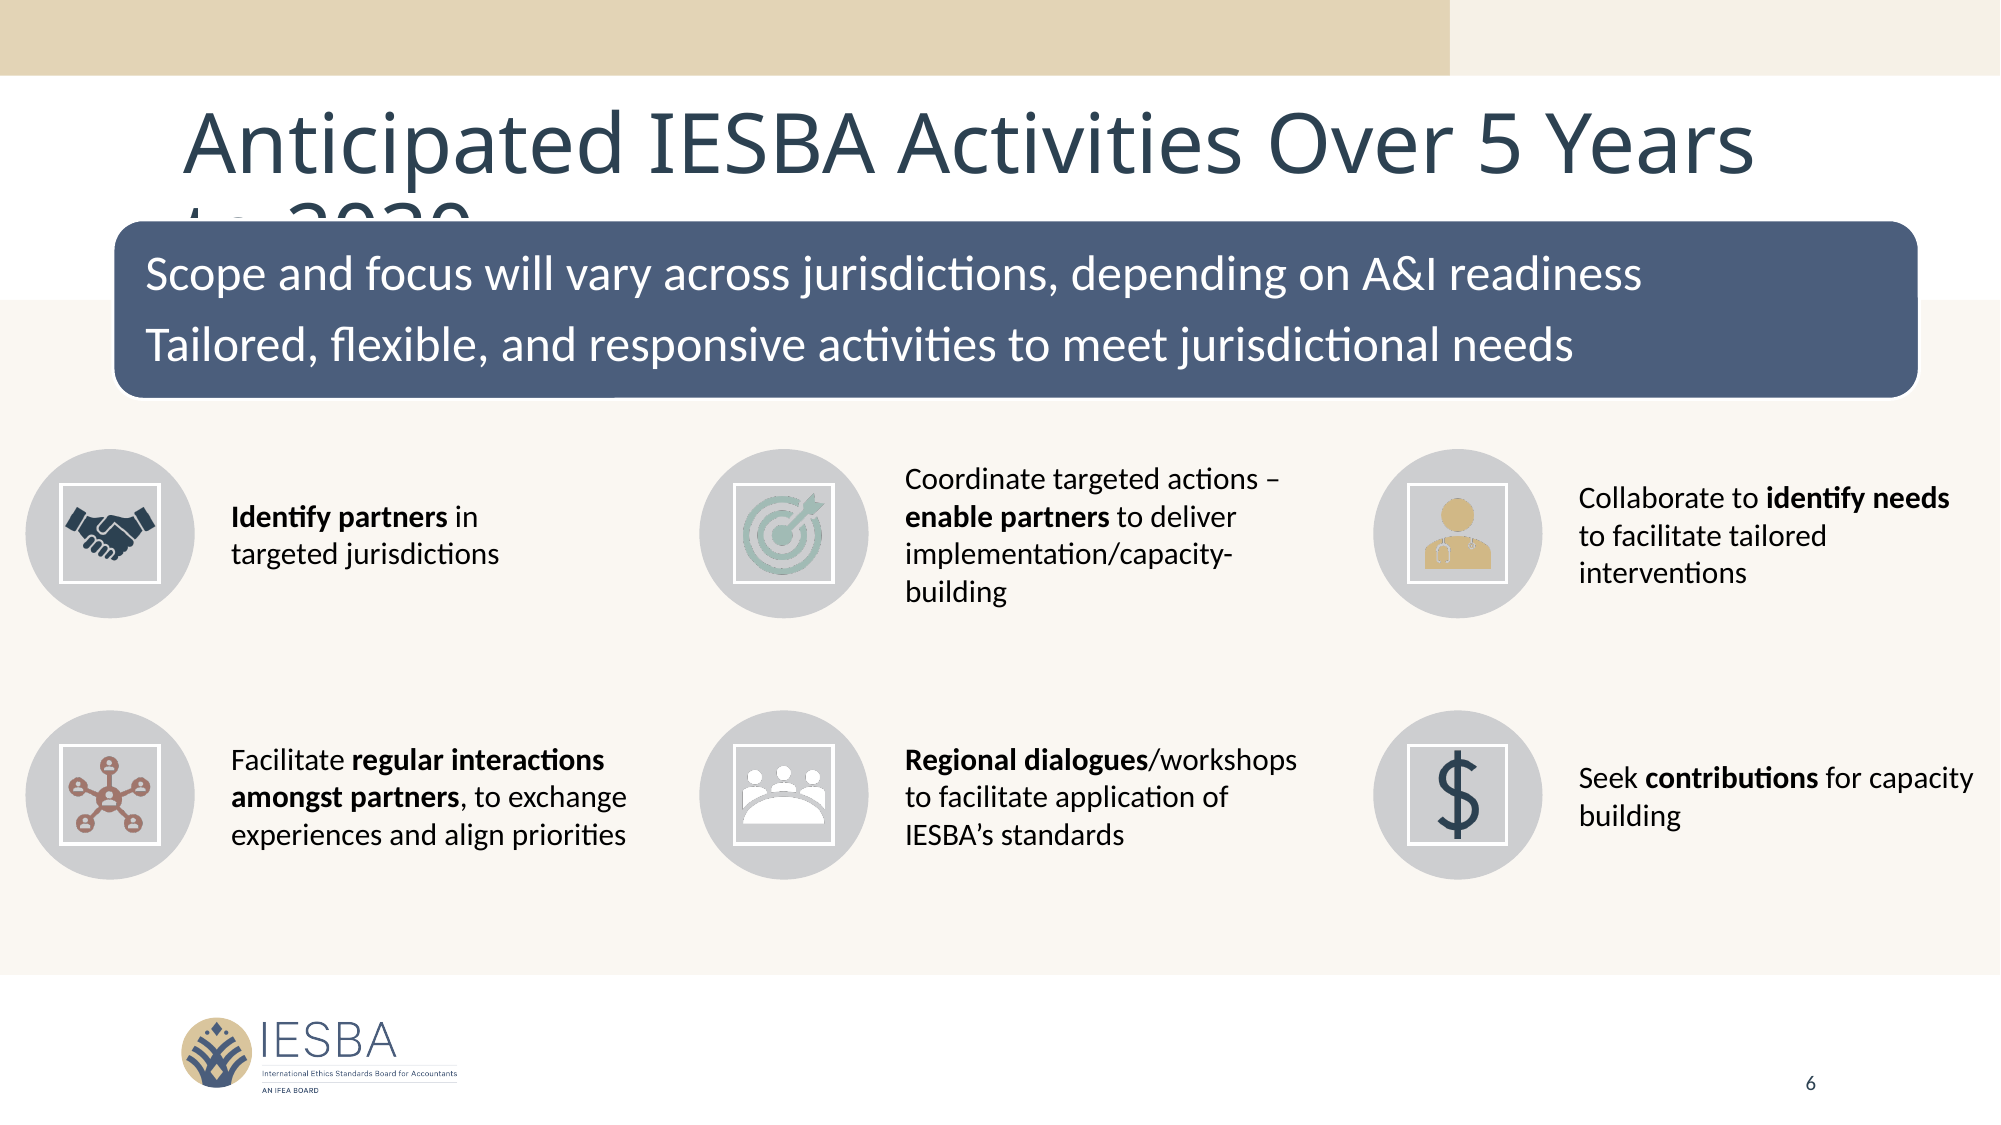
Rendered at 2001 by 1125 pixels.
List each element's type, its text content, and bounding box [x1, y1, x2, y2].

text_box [112, 217, 1920, 402]
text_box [23, 393, 1980, 936]
title Anticipated IESBA Activities Over 5 Years to 2030 [168, 93, 1832, 150]
picture [168, 1001, 475, 1111]
slide_number 6 [1760, 1039, 1832, 1125]
